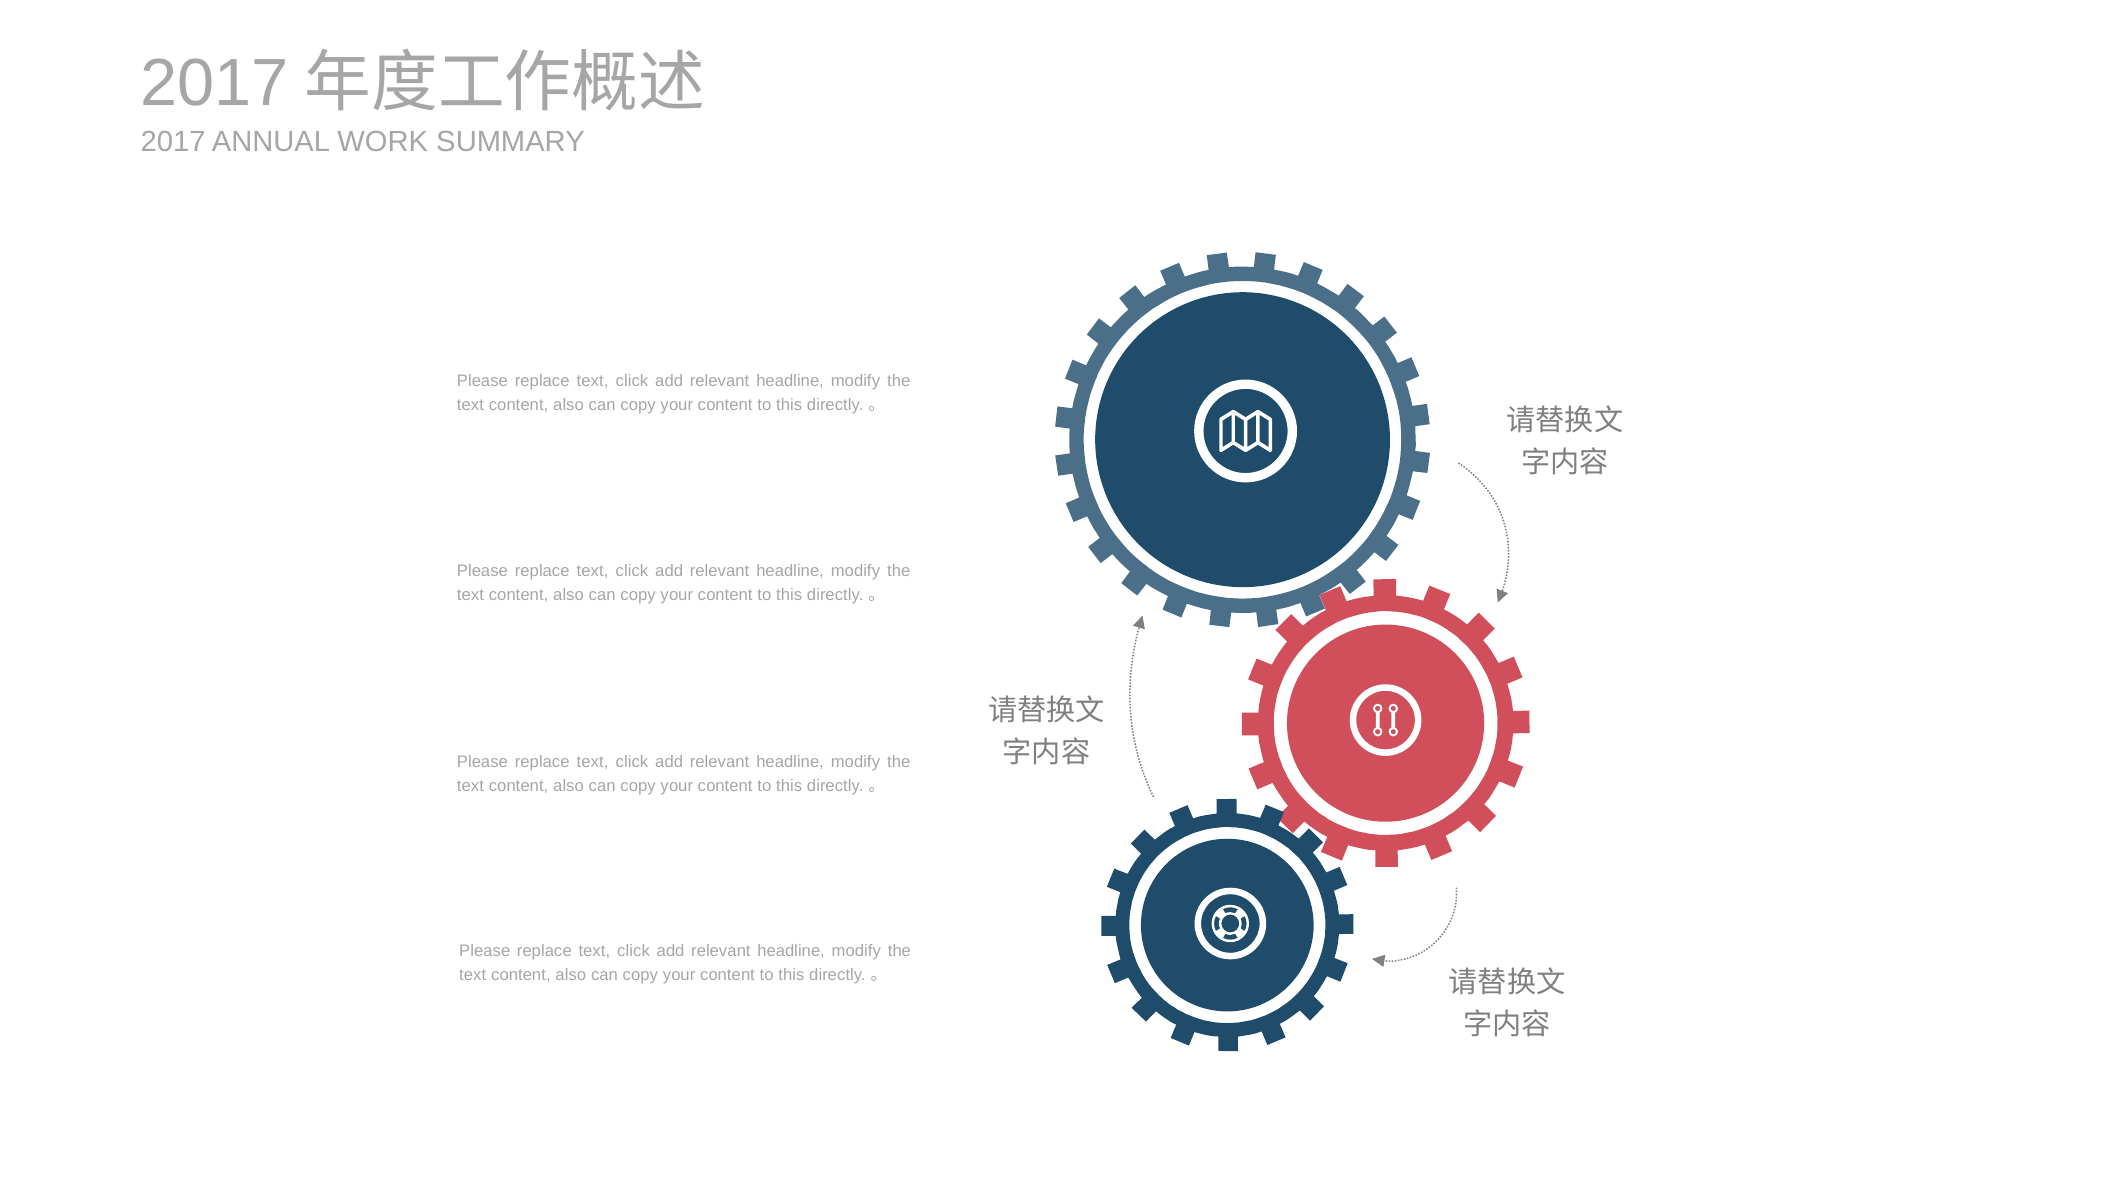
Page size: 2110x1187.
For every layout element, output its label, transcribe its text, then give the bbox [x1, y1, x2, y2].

text_box Please replace text, click add relevant headline, modify the text content, also can copy your content to this directly.。 [439, 357, 929, 446]
text_box 2017 ANNUAL WORK SUMMARY [140, 122, 602, 158]
text_box Please replace text, click add relevant headline, modify the text content, also can copy your content to this directly.。 [439, 547, 896, 636]
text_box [1349, 684, 1422, 756]
text_box 2017年度工作概述 [140, 38, 789, 119]
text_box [896, 368, 1669, 902]
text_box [1194, 379, 1298, 483]
text_box Please replace text, click add relevant headline, modify the text content, also can copy your content to this directly.。 [439, 737, 896, 827]
text_box Please replace text, click add relevant headline, modify the text content, also can copy your content to this directly.。 [444, 928, 939, 991]
text_box 请替换文字内容 [1425, 947, 1589, 1032]
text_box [1194, 887, 1267, 960]
